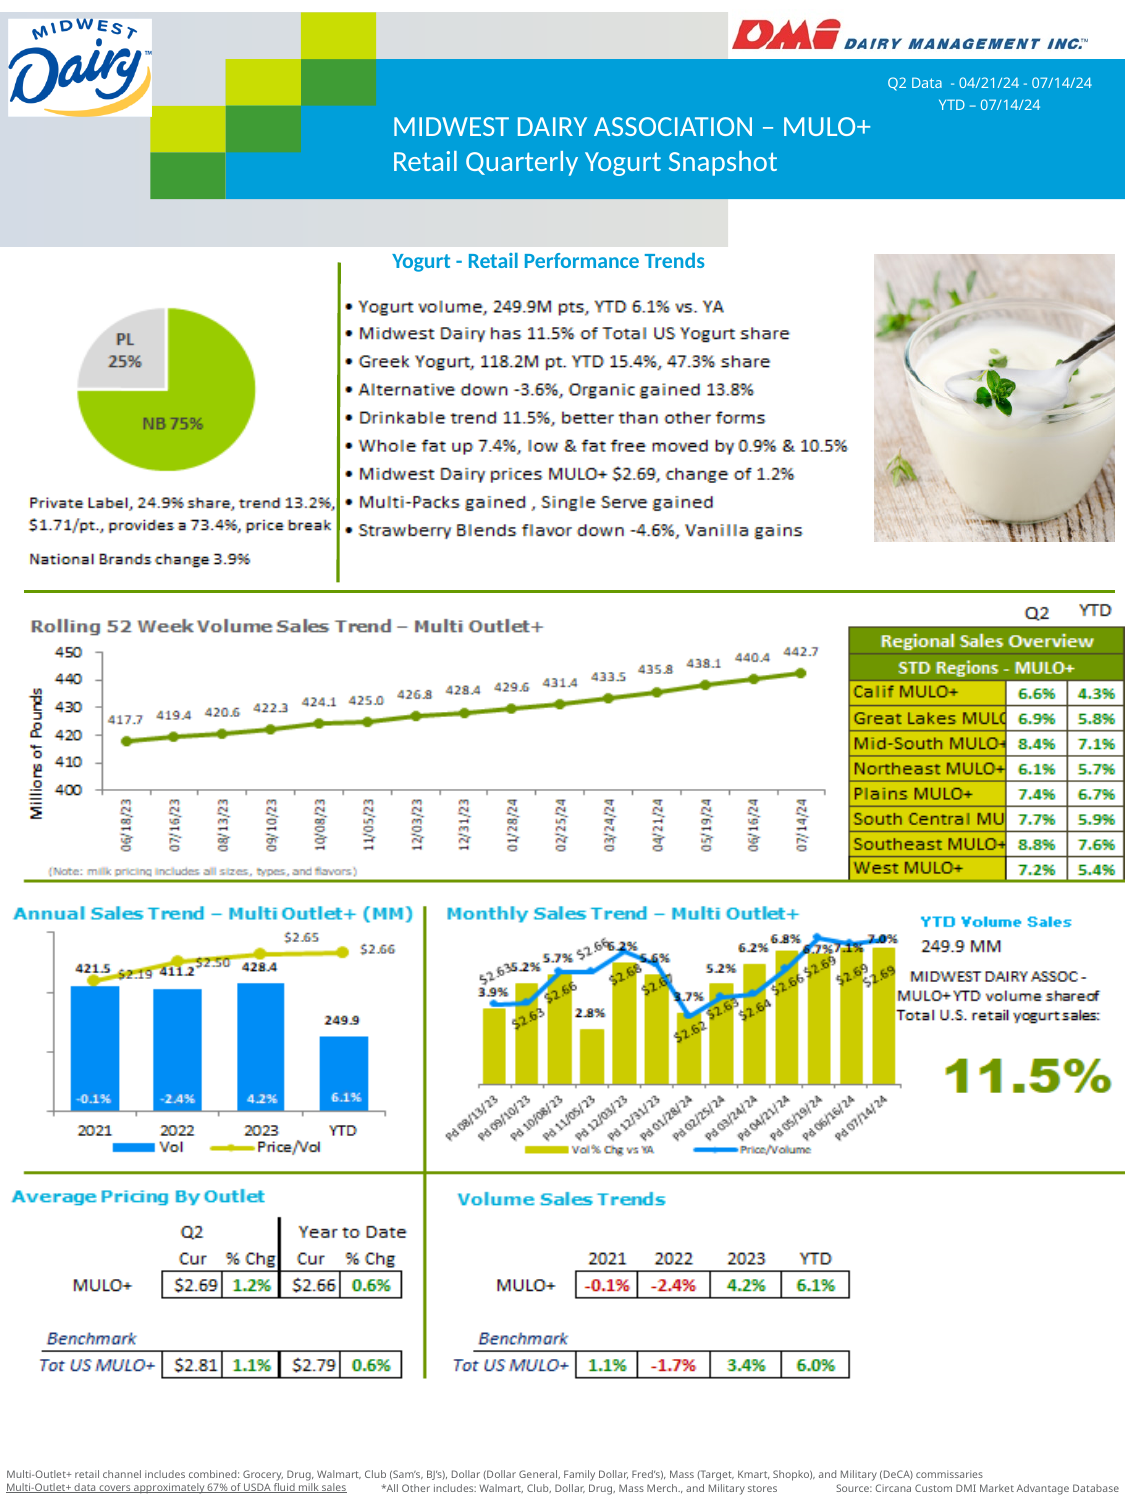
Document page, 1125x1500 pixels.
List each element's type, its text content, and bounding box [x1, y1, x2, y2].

picture [8, 18, 152, 118]
text_box Yogurt - Retail Performance Trends [377, 255, 721, 281]
text_box Source: Circana Custom DMI Market Advantage Database [800, 1476, 1125, 1500]
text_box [0, 12, 1125, 247]
picture [0, 254, 1125, 1435]
text_box Multi-Outlet+ retail channel includes combined: Grocery, Drug, Walmart, Club (Sam’s, BJ’s), Dollar (Dollar General, Family Dollar, Fred’s), Mass (Target, Kmart, Shopko), and Military (DeCA) commissaries [0, 1461, 1125, 1476]
text_box Multi-Outlet+ data covers approximately 67% of USDA fluid milk sales [0, 1475, 436, 1500]
picture [732, 9, 1088, 58]
text_box *All Other includes: Walmart, Club, Dollar, Drug, Mass Merch., and Military stores [375, 1476, 800, 1500]
